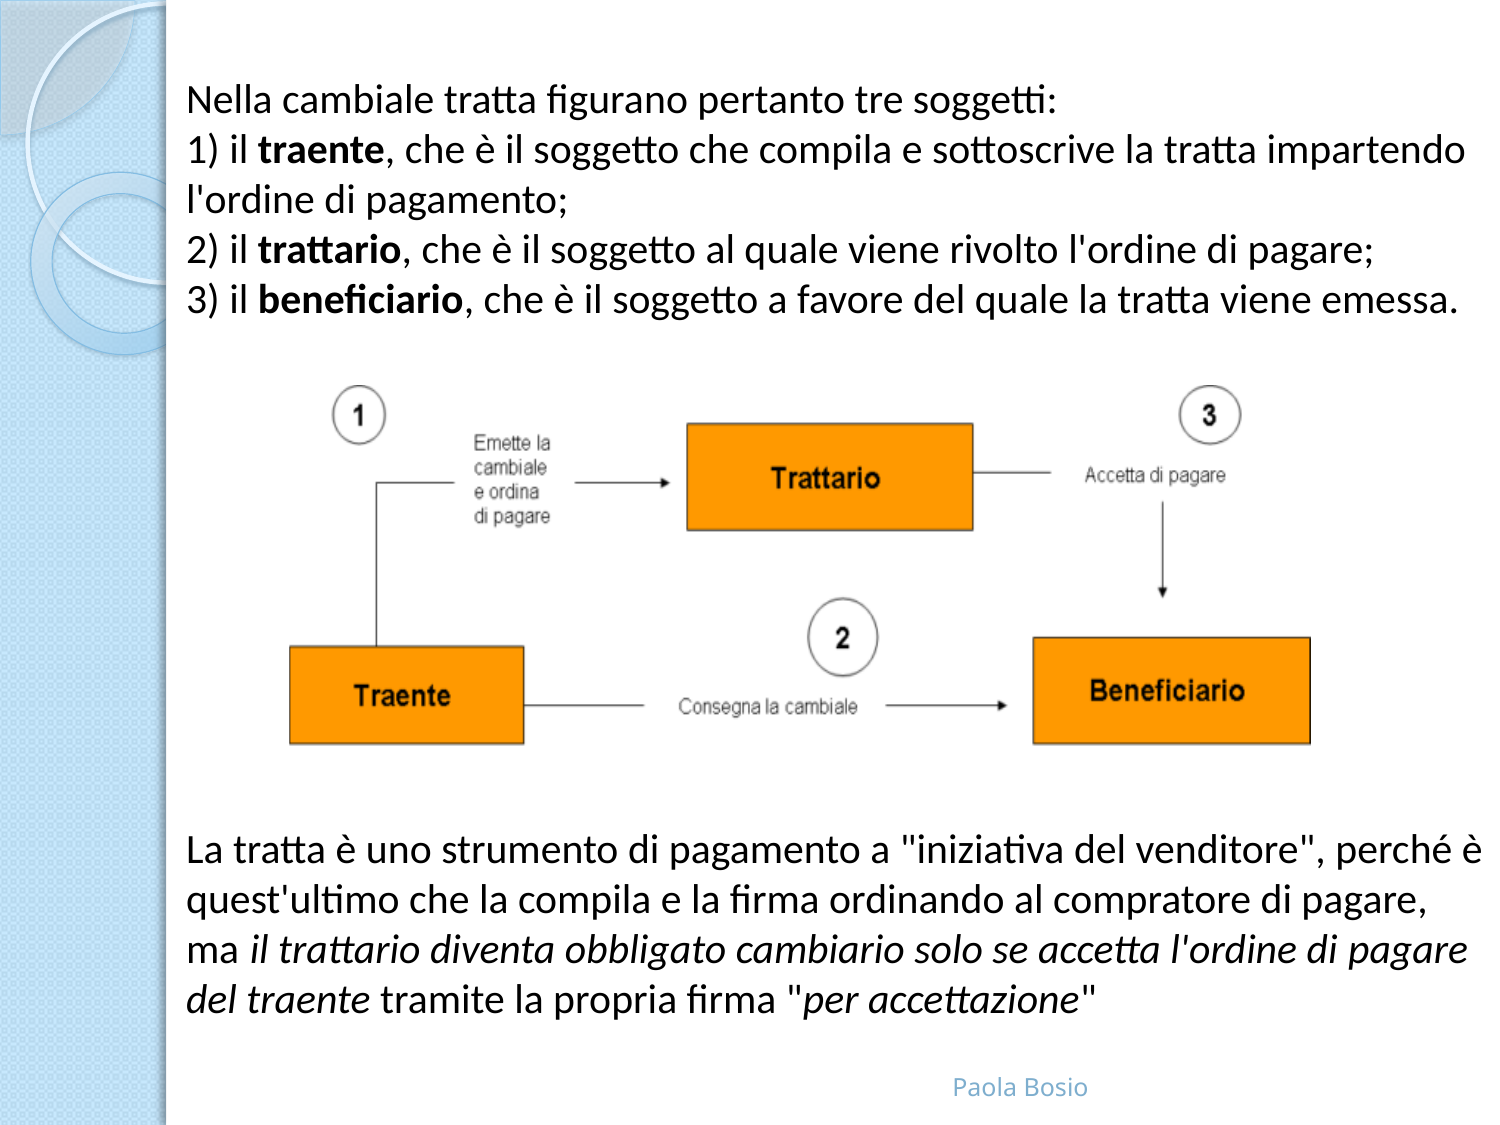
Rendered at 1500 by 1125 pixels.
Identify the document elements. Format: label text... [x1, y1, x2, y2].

title Nella cambiale tratta figurano pertanto tre soggetti: 1) il traente, che è il soggetto che compila e sottoscrive la tratta impartendo l'ordine di pagamento; 2) il trattario, che è il soggetto al quale viene rivolto l'ordine di pagare; 3) il beneficiario, che è il soggetto a favore del quale la tratta viene emessa. La tratta è uno strumento di pagamento a "iniziativa del venditore", perché è quest'ultimo che la compila e la firma ordinando al compratore di pagare, ma il trattario diventa obbligato cambiario solo se accetta l'ordine di pagare del traente tramite la propria firma "per accettazione" [171, 19, 1500, 1125]
footer Paola Bosio [937, 1034, 1413, 1113]
picture [288, 385, 1312, 811]
text_box [184, 219, 1425, 325]
